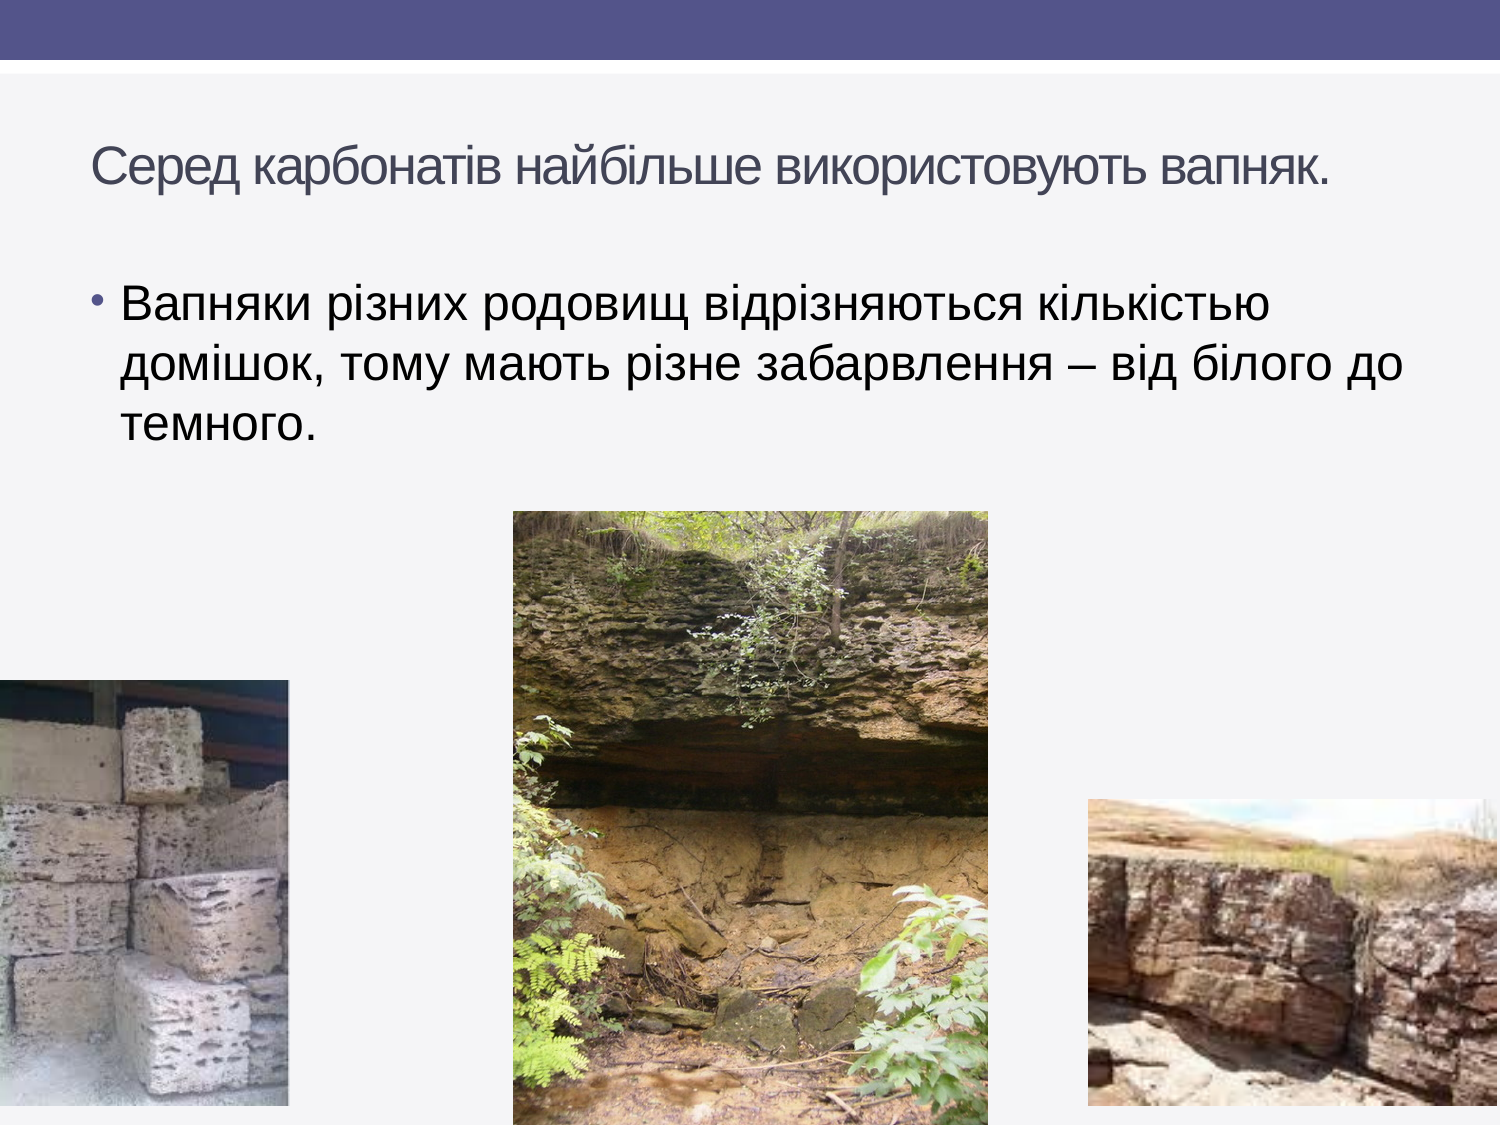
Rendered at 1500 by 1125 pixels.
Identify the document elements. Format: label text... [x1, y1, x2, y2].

picture [1088, 799, 1497, 1106]
title Серед карбонатів найбільше використовують вапняк. [75, 113, 1426, 277]
picture [513, 511, 988, 1125]
picture [0, 680, 290, 1106]
list Вапняки різних родовищ відрізняються кількістью домішок, тому мають різне забарвлення – від білого до темного. [75, 262, 1425, 1063]
